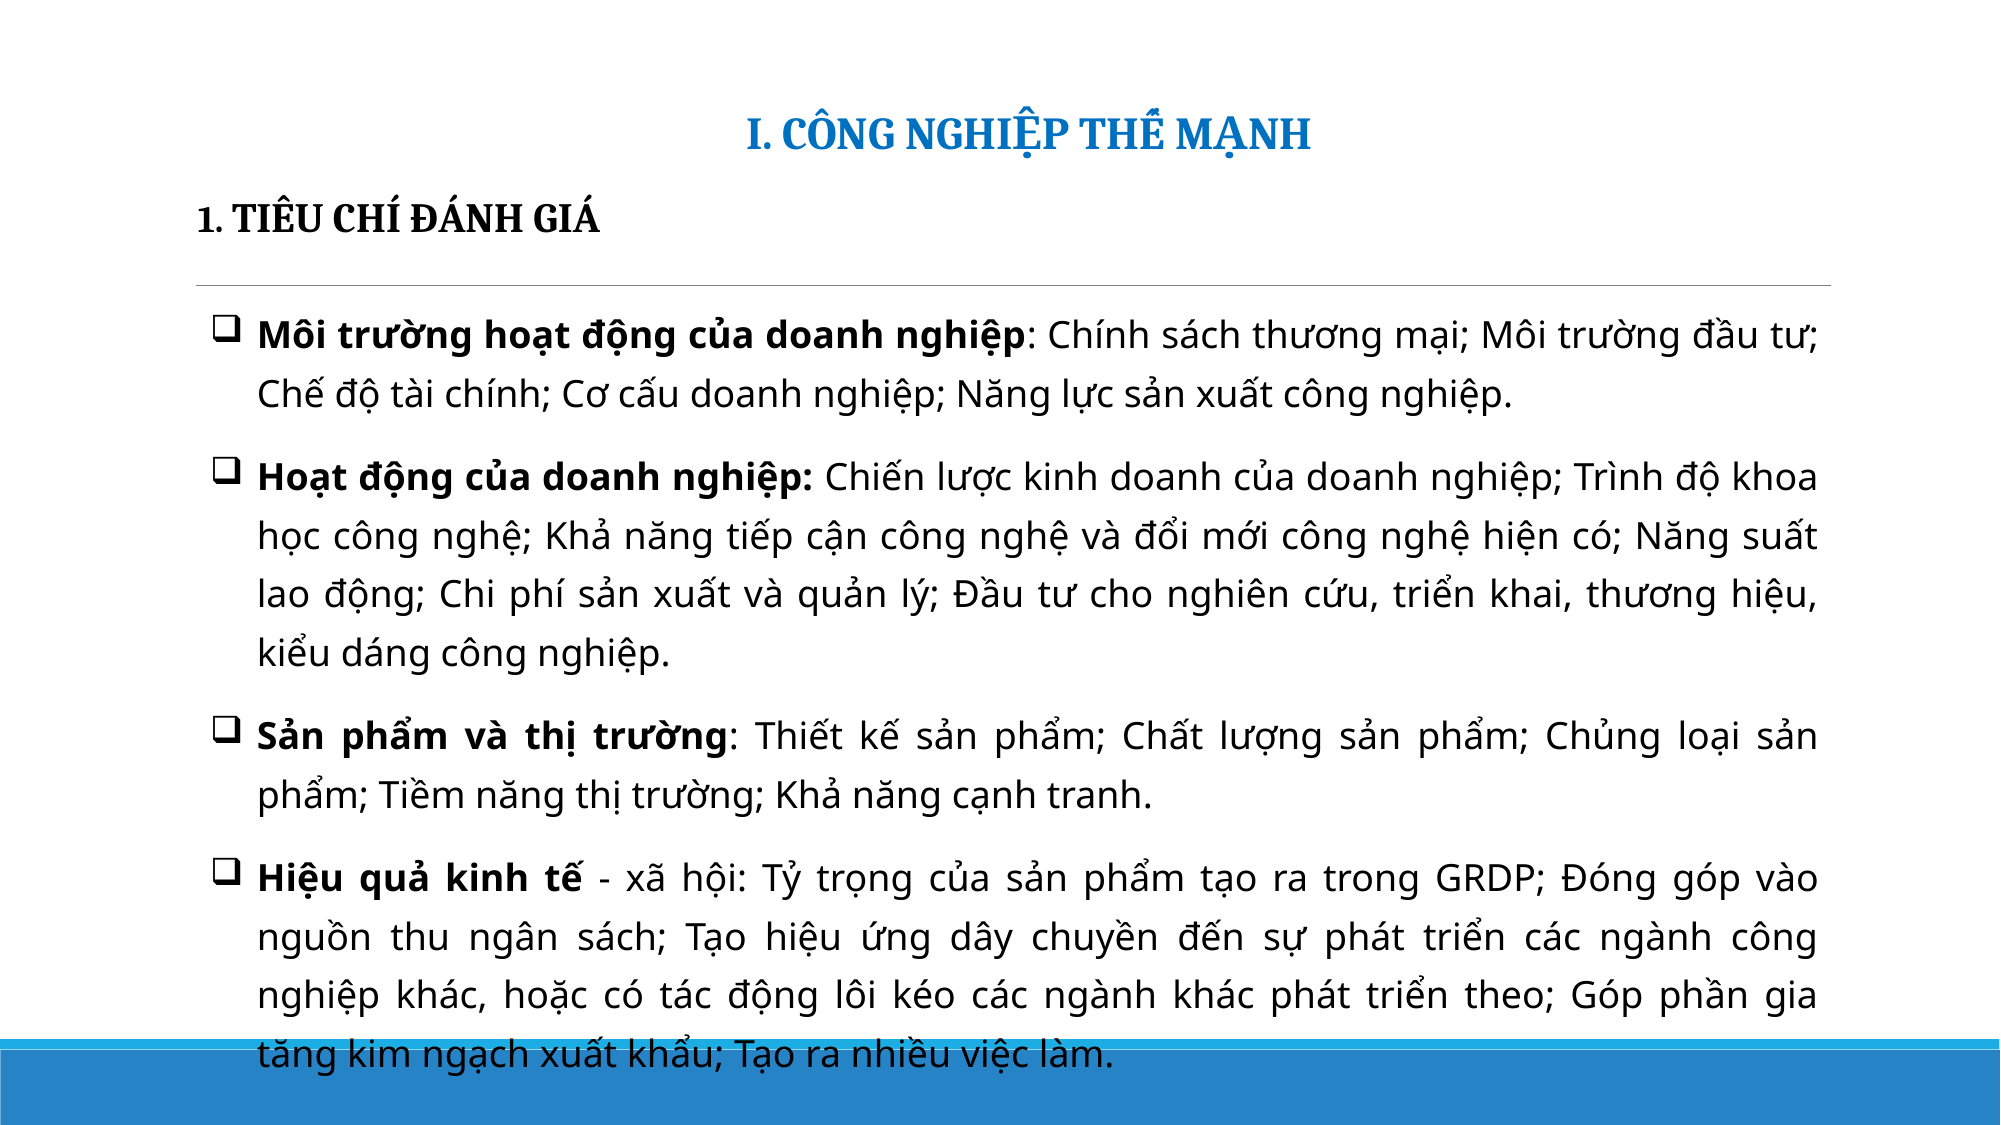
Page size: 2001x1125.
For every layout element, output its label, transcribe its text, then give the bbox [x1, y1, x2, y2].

text_box I. CÔNG NGHIỆP THẾ MẠNH [731, 96, 1328, 167]
text_box 1. TIÊU CHÍ ĐÁNH GIÁ [183, 183, 616, 249]
text_box Môi trường hoạt động của doanh nghiệp: Chính sách thương mại; Môi trường đầu tư; Chế độ tài chính; Cơ cấu doanh nghiệp; Năng lực sản xuất công nghiệp. Hoạt động của doanh nghiệp: Chiến lược kinh doanh của doanh nghiệp; Trình độ khoa học công nghệ; Khả năng tiếp cận công nghệ và đổi mới công nghệ hiện có; Năng suất lao động; Chi phí sản xuất và quản lý; Đầu tư cho nghiên cứu, triển khai, thương hiệu, kiểu dáng công nghiệp. Sản phẩm và thị trường: Thiết kế sản phẩm; Chất lượng sản phẩm; Chủng loại sản phẩm; Tiềm năng thị trường; Khả năng cạnh tranh. Hiệu quả kinh tế - xã hội: Tỷ trọng của sản phẩm tạo ra trong GRDP; Đóng góp vào nguồn thu ngân sách; Tạo hiệu ứng dây chuyền đến sự phát triển các ngành công nghiệp khác, hoặc có tác động lôi kéo các ngành khác phát triển theo; Góp phần gia tăng kim ngạch xuất khẩu; Tạo ra nhiều việc làm. [195, 290, 1835, 1125]
